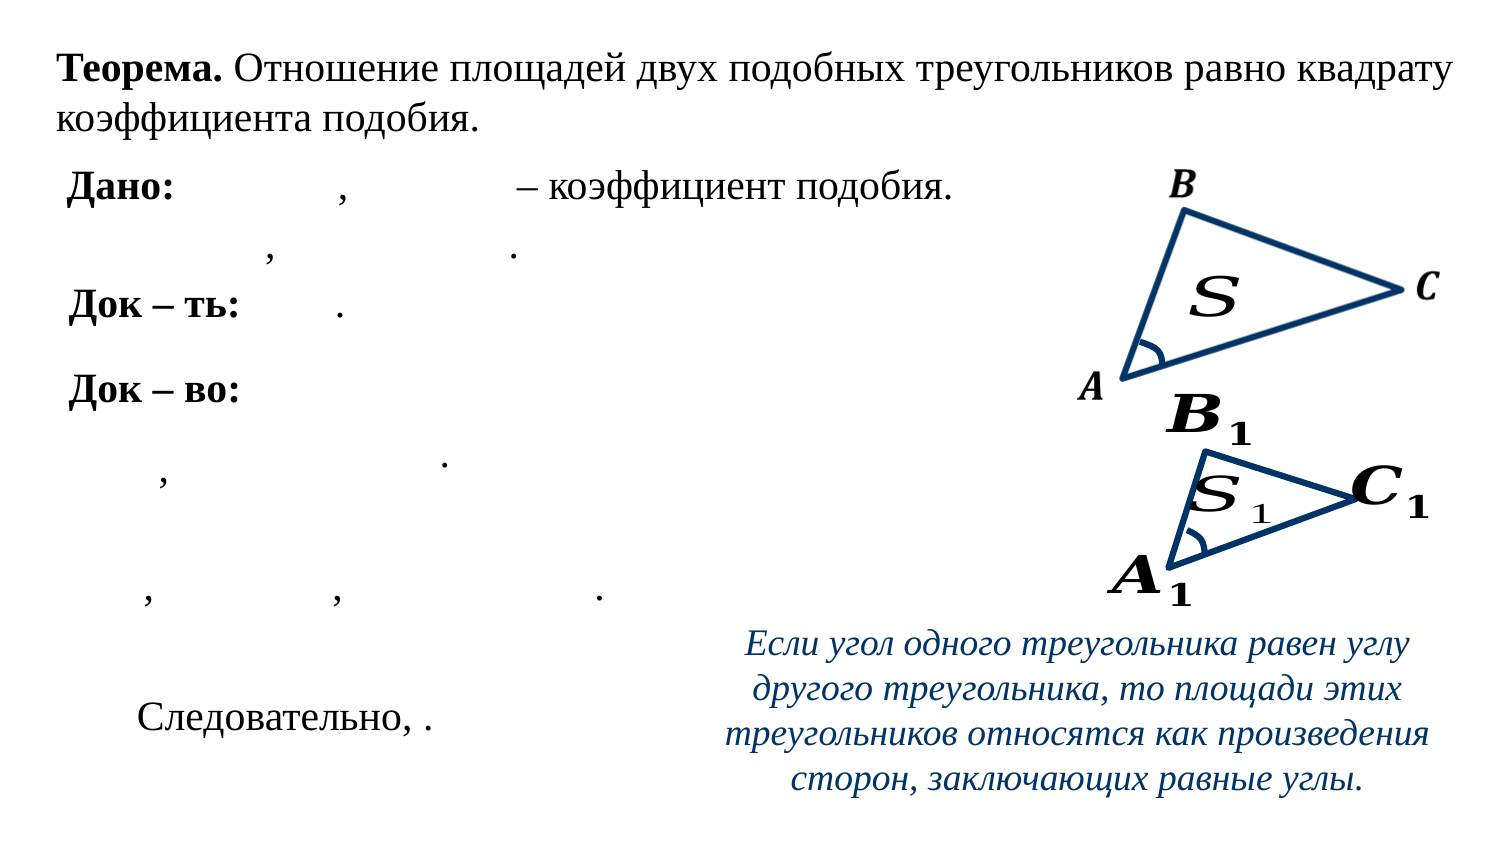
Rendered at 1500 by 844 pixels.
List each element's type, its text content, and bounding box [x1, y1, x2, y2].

text_box Дано: [51, 150, 191, 215]
text_box Если угол одного треугольника равен углу другого треугольника, то площади этих треугольников относятся как произведения сторон, заключающих равные углы. [702, 610, 1453, 806]
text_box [1104, 386, 1434, 614]
text_box Теорема. Отношение площадей двух подобных треугольников равно квадрату коэффициента подобия. [41, 32, 1481, 147]
picture [1056, 150, 1461, 418]
text_box Док – во: [53, 353, 257, 419]
text_box Док – ть: [53, 268, 256, 334]
